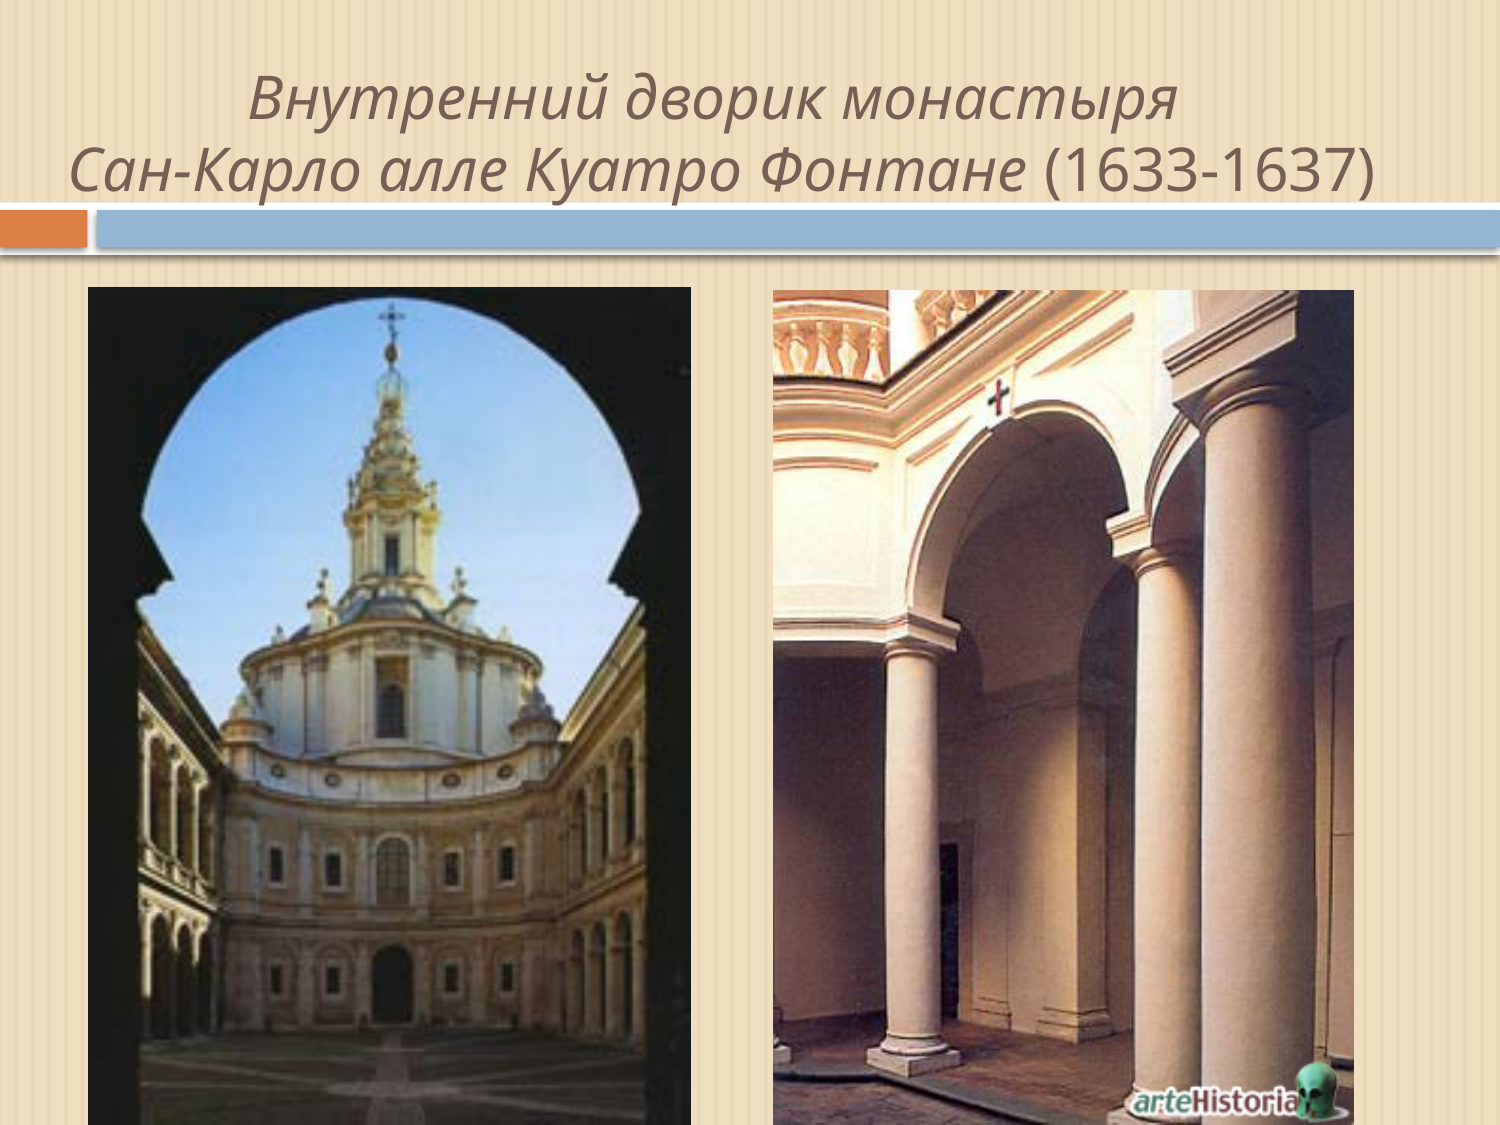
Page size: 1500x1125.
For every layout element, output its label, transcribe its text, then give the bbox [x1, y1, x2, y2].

title Внутренний дворик монастыря Сан-Карло алле Куатро Фонтане (1633-1637) [29, 42, 1415, 220]
picture [773, 290, 1354, 1125]
picture [88, 287, 692, 1125]
